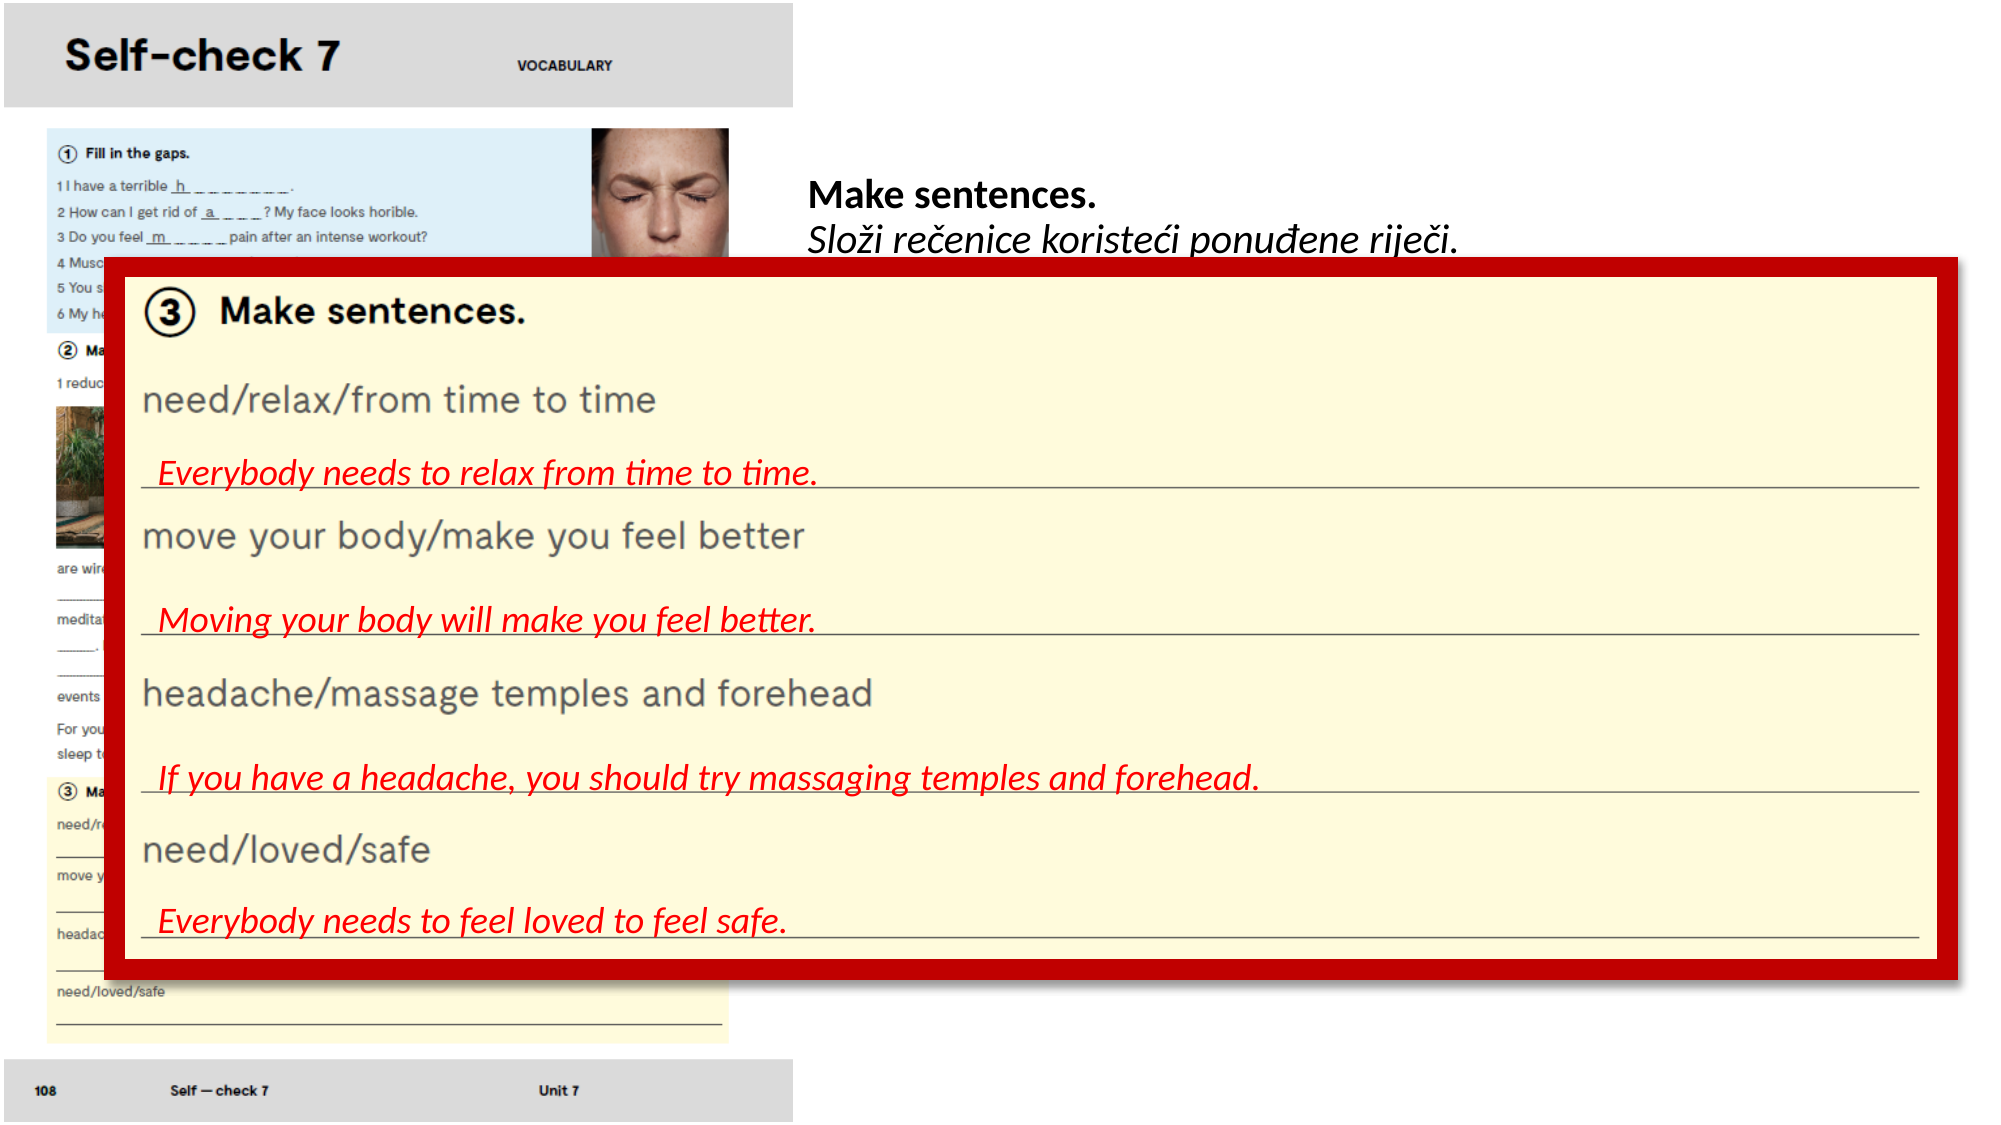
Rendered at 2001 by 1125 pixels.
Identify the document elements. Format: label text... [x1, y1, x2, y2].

picture [4, 3, 1937, 1123]
text_box Make sentences. Složi rečenice koristeći ponuđene riječi. [793, 164, 1937, 255]
